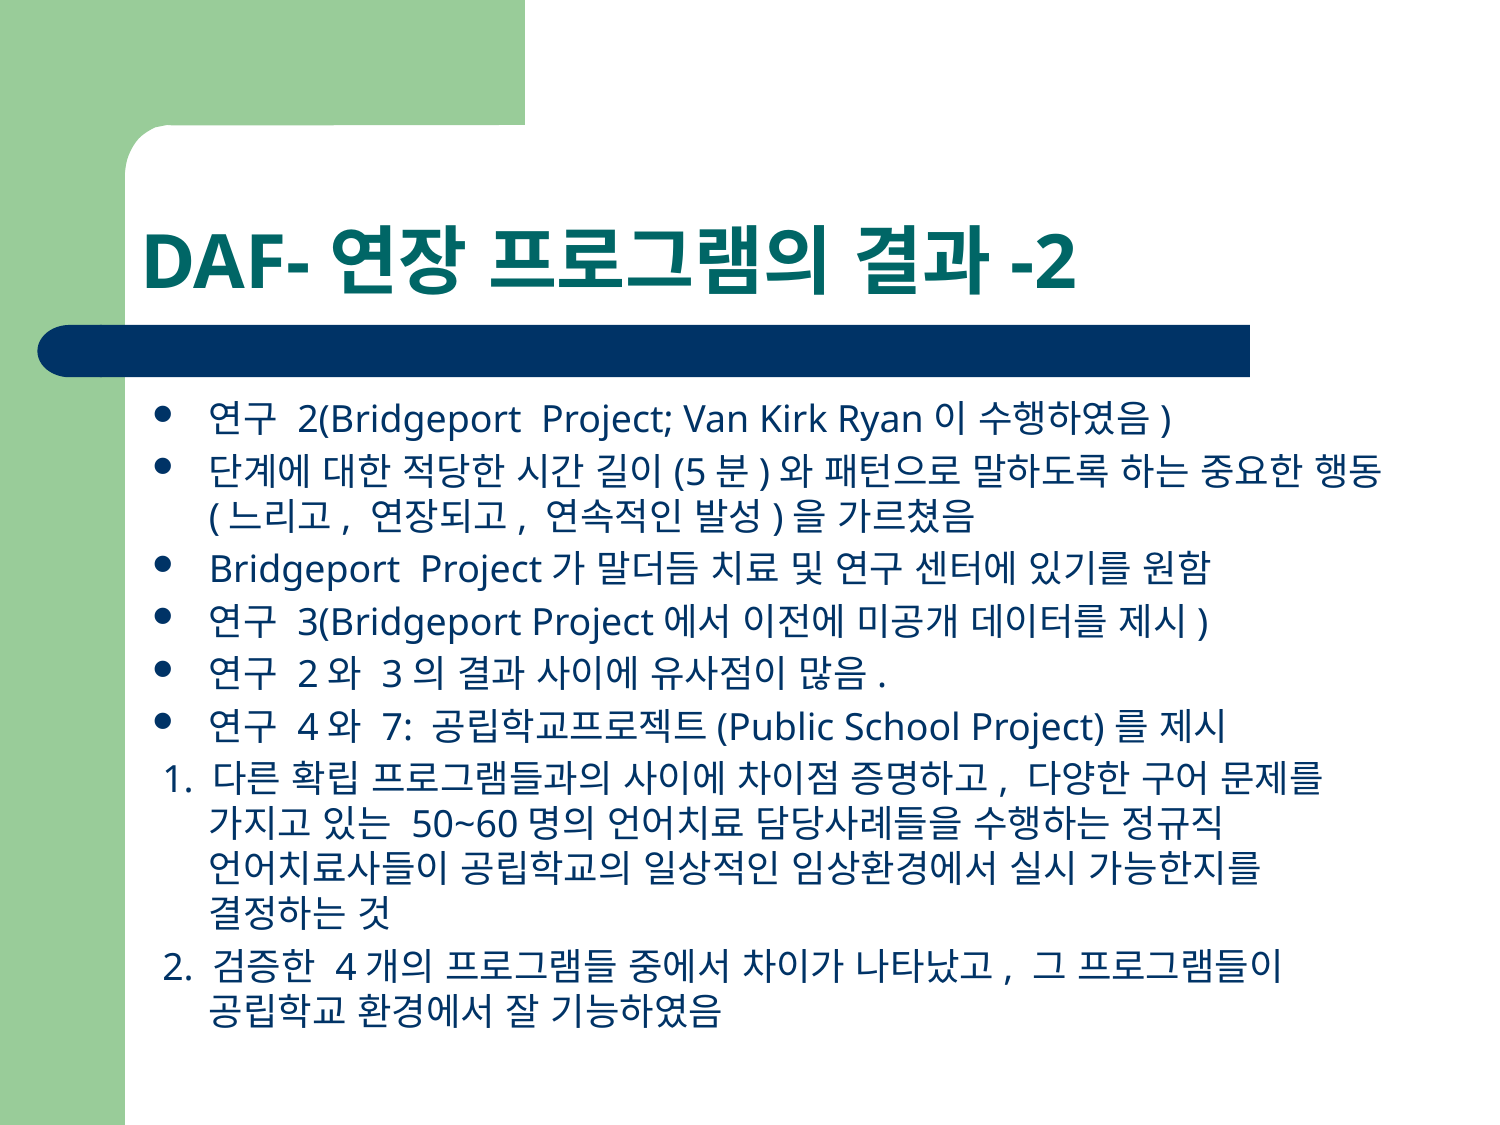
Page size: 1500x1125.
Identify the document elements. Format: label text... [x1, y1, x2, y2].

list 연구 2(Bridgeport Project; Van Kirk Ryan이 수행하였음) 단계에 대한 적당한 시간 길이(5분)와 패턴으로 말하도록 하는 중요한 행동(느리고, 연장되고, 연속적인 발성)을 가르쳤음 Bridgeport Project가 말더듬 치료 및 연구 센터에 있기를 원함 연구 3(Bridgeport Project에서 이전에 미공개 데이터를 제시) 연구 2와 3의 결과 사이에 유사점이 많음. 연구 4와 7: 공립학교프로젝트(Public School Project)를 제시 1. 다른 확립 프로그램들과의 사이에 차이점 증명하고, 다양한 구어 문제를 가지고 있는 50~60명의 언어치료 담당사례들을 수행하는 정규직 언어치료사들이 공립학교의 일상적인 임상환경에서 실시 가능한지를 결정하는 것 2. 검증한 4개의 프로그램들 중에서 차이가 나타났고, 그 프로그램들이 공립학교 환경에서 잘 기능하였음 [137, 387, 1400, 999]
title DAF-연장 프로그램의 결과-2 [124, 124, 1426, 313]
